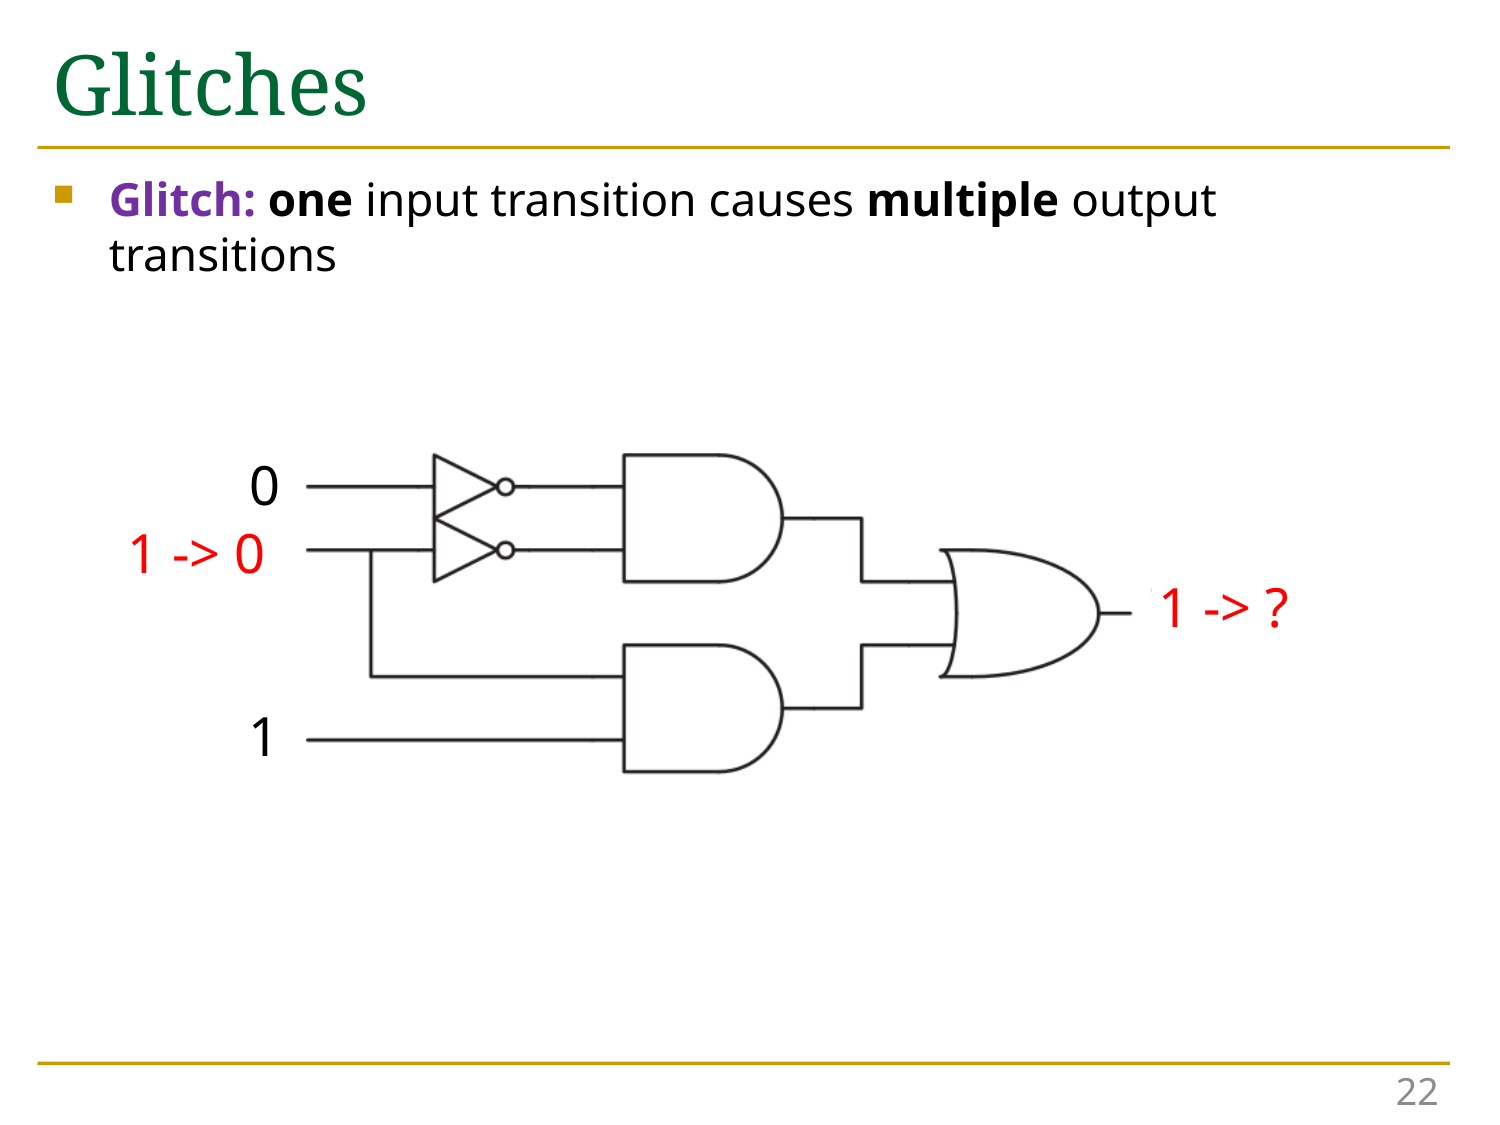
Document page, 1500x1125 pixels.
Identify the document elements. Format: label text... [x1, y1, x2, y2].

text_box [87, 294, 1413, 1025]
text_box 1 -> ? [1158, 565, 1390, 646]
text_box 0 [235, 444, 296, 512]
title Glitches [37, 24, 1450, 163]
text_box 1 [233, 695, 296, 775]
text_box Glitch: one input transition causes multiple output transitions [37, 163, 1450, 294]
text_box 1 -> 0 [112, 512, 296, 593]
picture [301, 412, 1153, 798]
slide_number 22 [1116, 1063, 1454, 1124]
